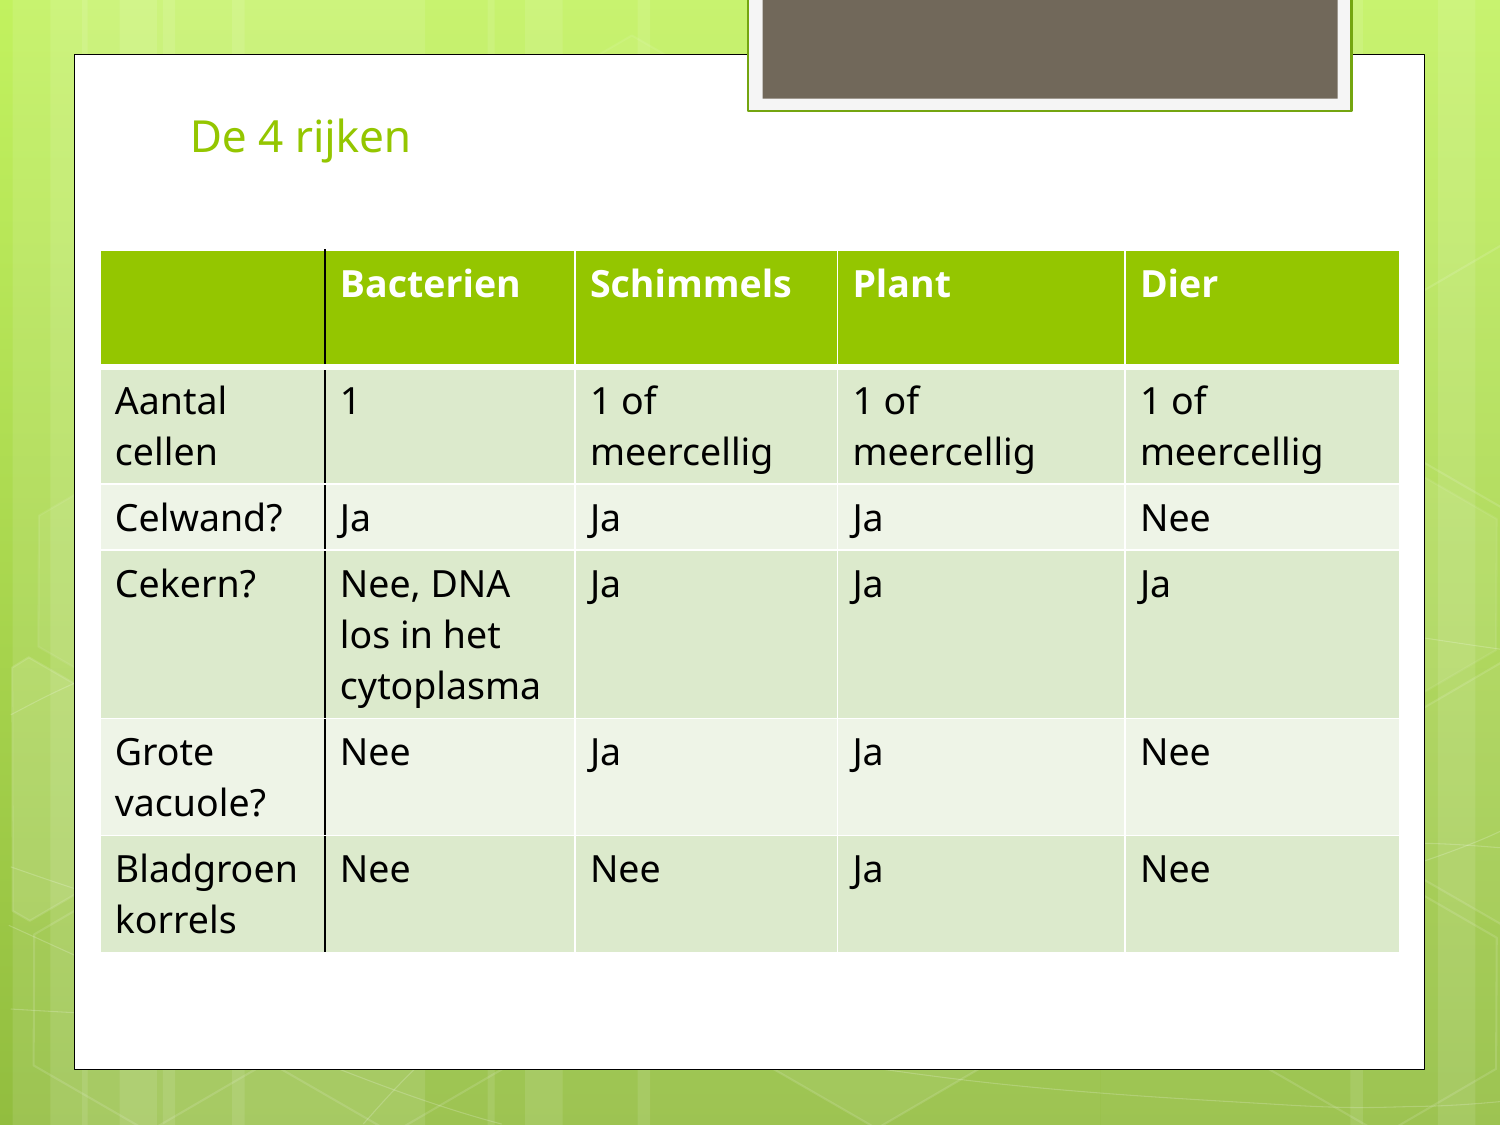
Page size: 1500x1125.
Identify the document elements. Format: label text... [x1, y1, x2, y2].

table_cell Celwand? [101, 485, 324, 549]
table_cell Ja [838, 719, 1124, 835]
table_cell Ja [838, 836, 1124, 952]
table_cell Aantal cellen [101, 370, 324, 483]
table_cell Nee [576, 836, 837, 952]
table_cell 1 of meercellig [576, 370, 837, 483]
table_cell 1 [326, 370, 574, 483]
table_cell Nee [326, 719, 574, 835]
table_header Plant [838, 251, 1124, 364]
table_cell Grote vacuole? [101, 719, 324, 835]
table_cell Nee [1126, 719, 1399, 835]
table_cell Nee [1126, 836, 1399, 952]
table_cell Ja [838, 551, 1124, 718]
table_cell Ja [576, 485, 837, 549]
table_cell Bladgroenkorrels [101, 836, 324, 952]
table_cell Ja [576, 719, 837, 835]
table_header Dier [1126, 251, 1399, 364]
table_header Schimmels [576, 251, 837, 364]
table_cell Ja [1126, 551, 1399, 718]
table_cell 1 of meercellig [838, 370, 1124, 483]
table_header [101, 251, 324, 364]
table_cell Nee, DNA los in het cytoplasma [326, 551, 574, 718]
table_cell Cekern? [101, 551, 324, 718]
table_cell Ja [838, 485, 1124, 549]
table_cell Nee [1126, 485, 1399, 549]
table_cell Ja [326, 485, 574, 549]
table_cell Nee [326, 836, 574, 952]
table_cell Ja [576, 551, 837, 718]
table_header Bacterien [326, 251, 574, 364]
table_cell 1 of meercellig [1126, 370, 1399, 483]
title De 4 rijken [174, 99, 1328, 169]
